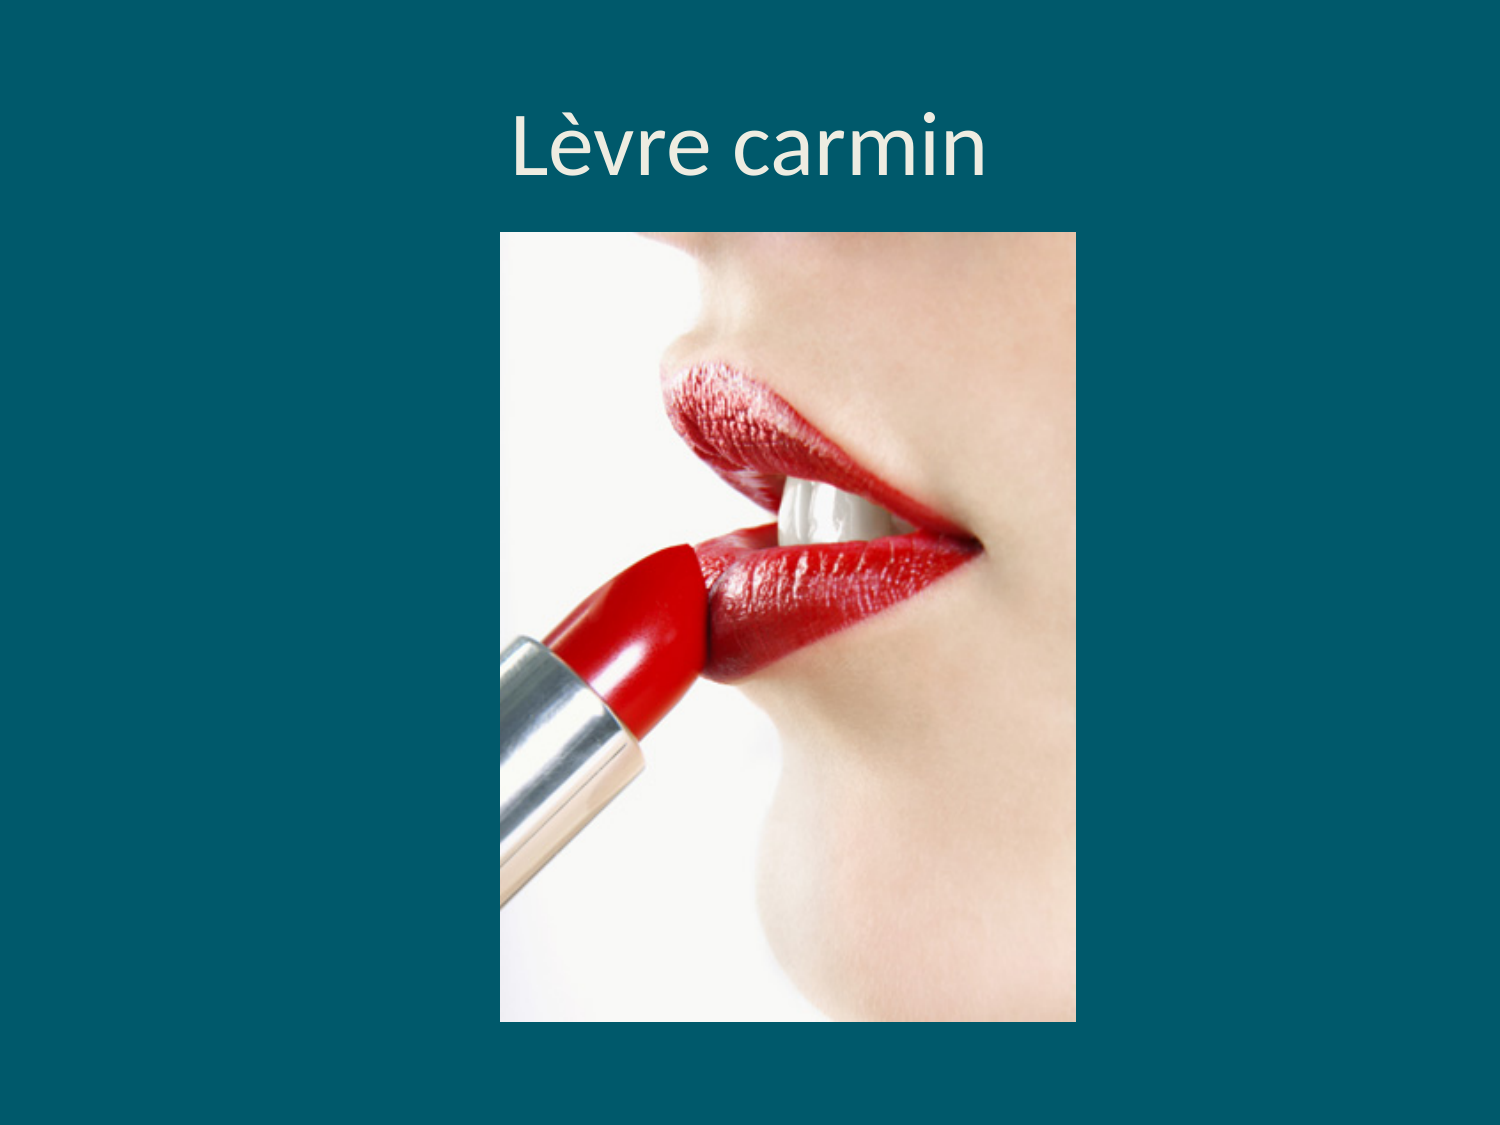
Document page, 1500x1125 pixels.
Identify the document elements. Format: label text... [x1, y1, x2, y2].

title Lèvre carmin [75, 45, 1425, 233]
picture [499, 232, 1077, 1022]
